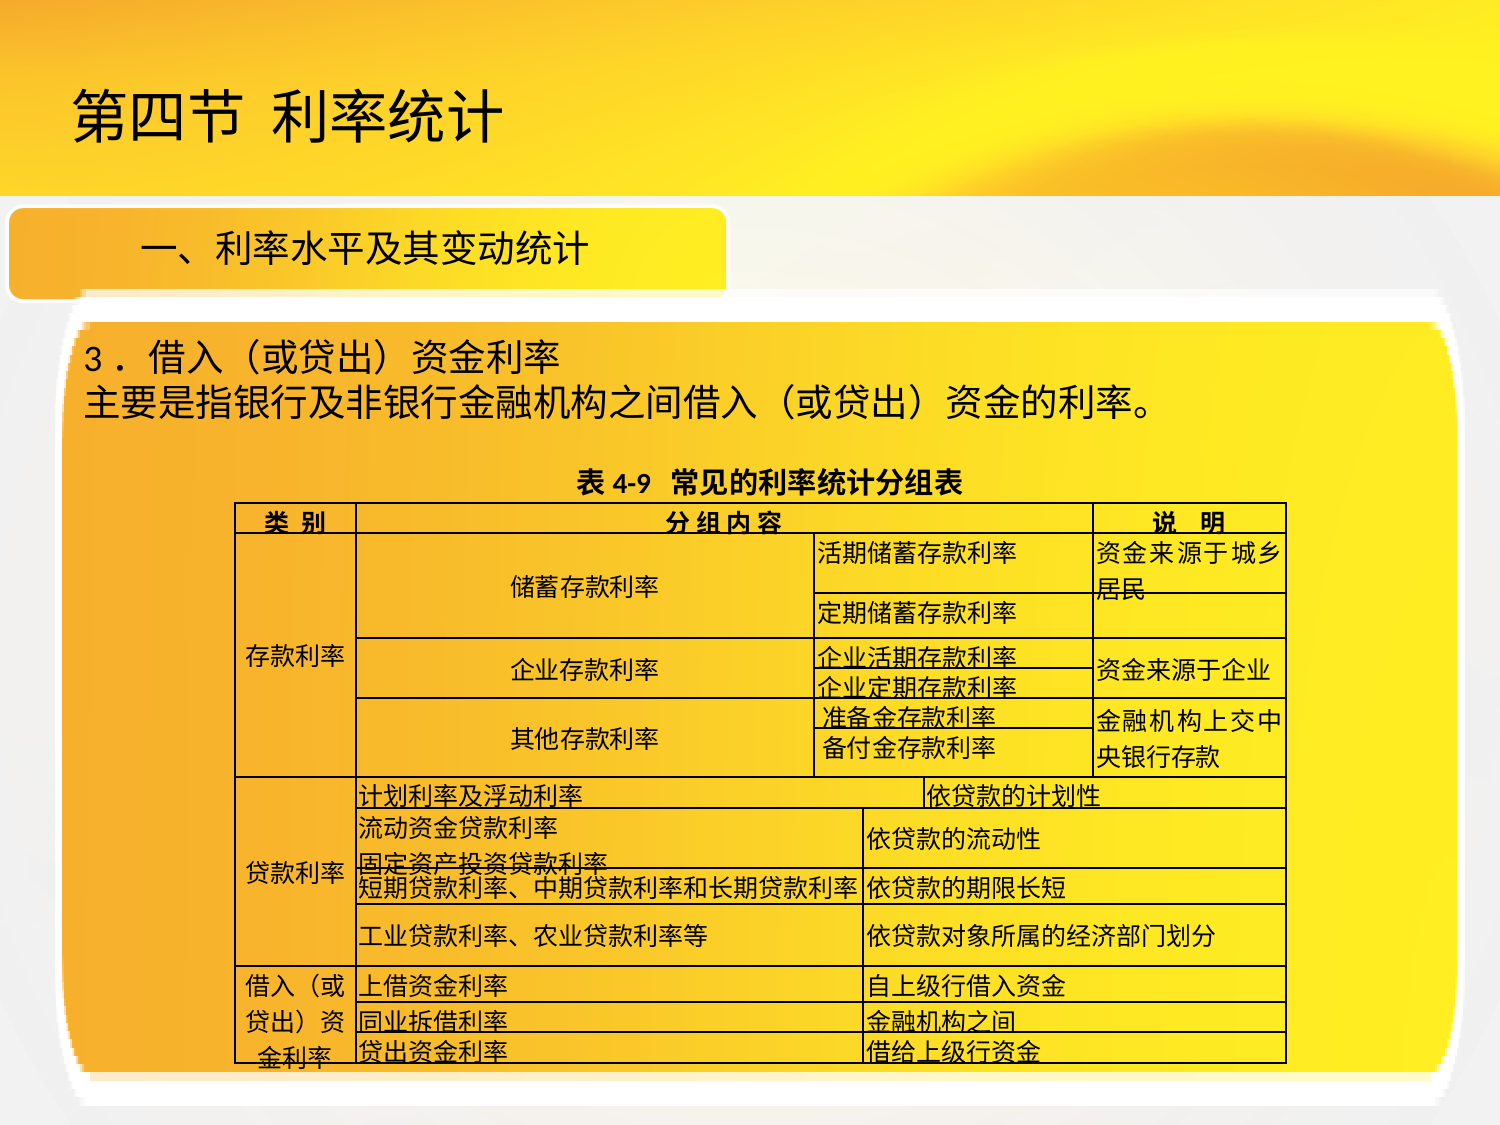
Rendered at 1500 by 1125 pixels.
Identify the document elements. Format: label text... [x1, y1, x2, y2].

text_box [55, 288, 1472, 1107]
picture [0, 0, 1500, 1125]
title 第四节 利率统计 [0, 56, 963, 173]
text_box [5, 204, 730, 303]
